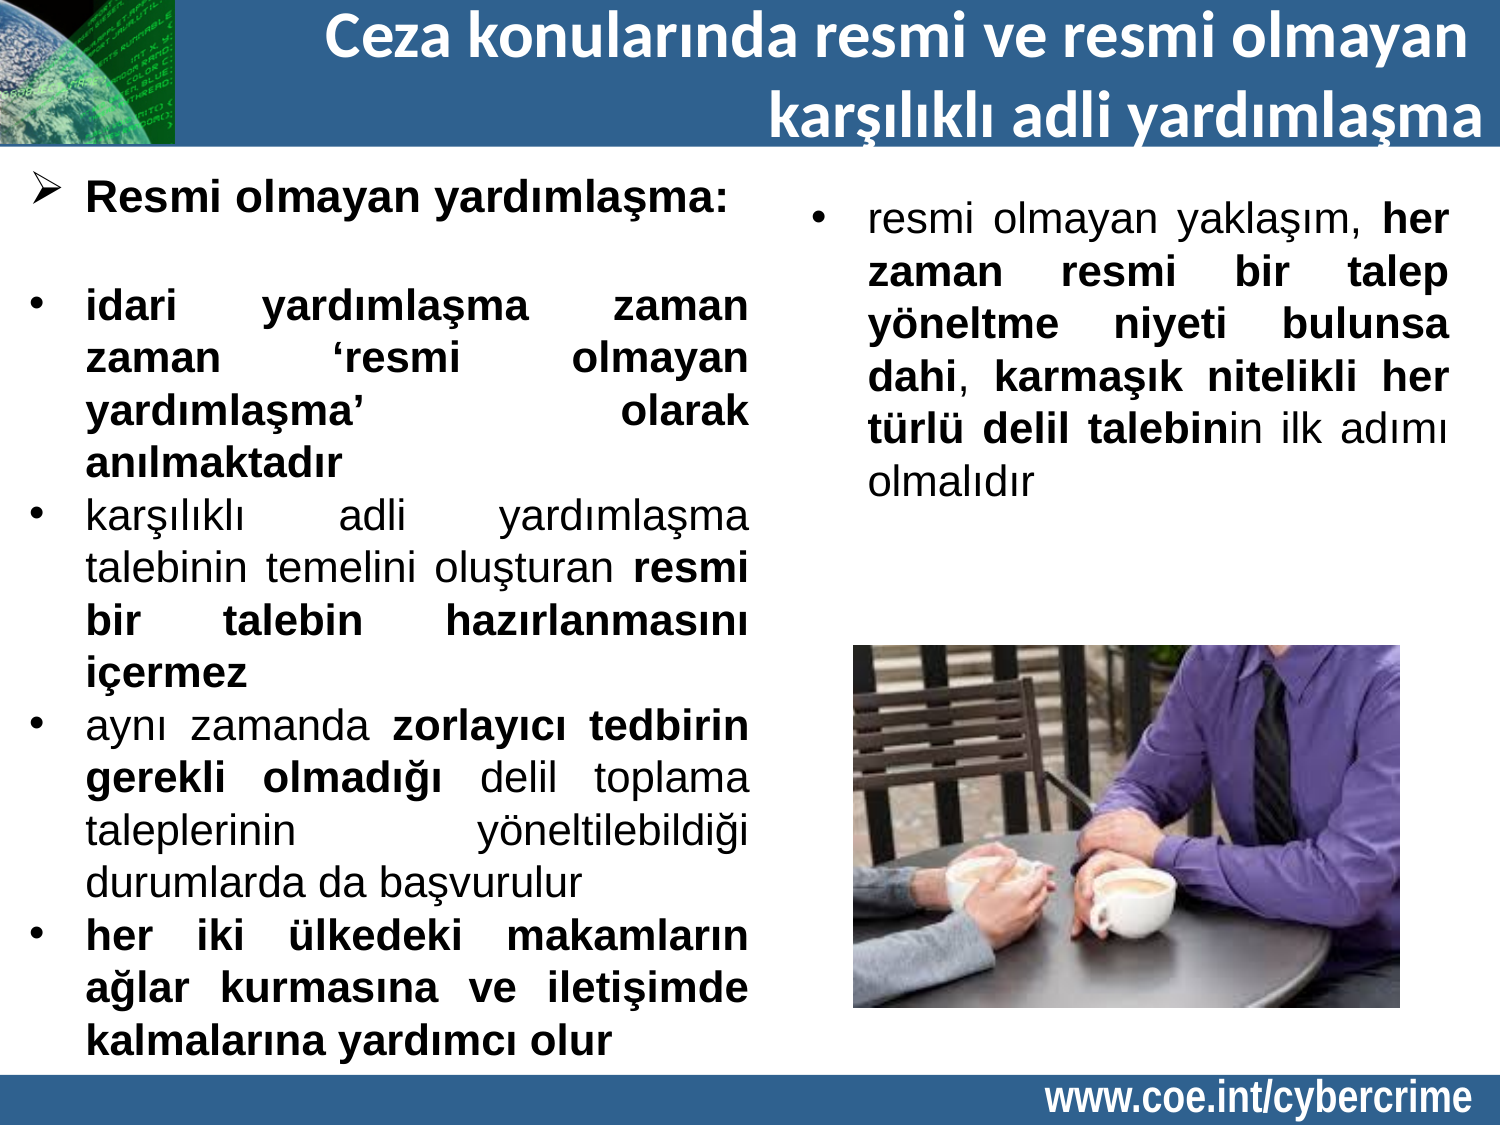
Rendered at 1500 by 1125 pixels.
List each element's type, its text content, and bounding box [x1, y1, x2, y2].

text_box Ceza konularında resmi ve resmi olmayan karşılıklı adli yardımlaşma [177, 0, 1500, 149]
text_box Resmi olmayan yardımlaşma: idari yardımlaşma zaman zaman ‘resmi olmayan yardımlaşma’ olarak anılmaktadır karşılıklı adli yardımlaşma talebinin temelini oluşturan resmi bir talebin hazırlanmasını içermez aynı zamanda zorlayıcı tedbirin gerekli olmadığı delil toplama taleplerinin yöneltilebildiği durumlarda da başvurulur her iki ülkedeki makamların ağlar kurmasına ve iletişimde kalmalarına yardımcı olur [14, 158, 765, 1071]
picture [852, 645, 1400, 1008]
text_box resmi olmayan yaklaşım, her zaman resmi bir talep yöneltme niyeti bulunsa dahi, karmaşık nitelikli her türlü delil talebinin ilk adımı olmalıdır [796, 182, 1465, 513]
picture [0, 0, 175, 144]
text_box [0, 1073, 1030, 1125]
text_box www.coe.int/cybercrime [1030, 1059, 1500, 1125]
